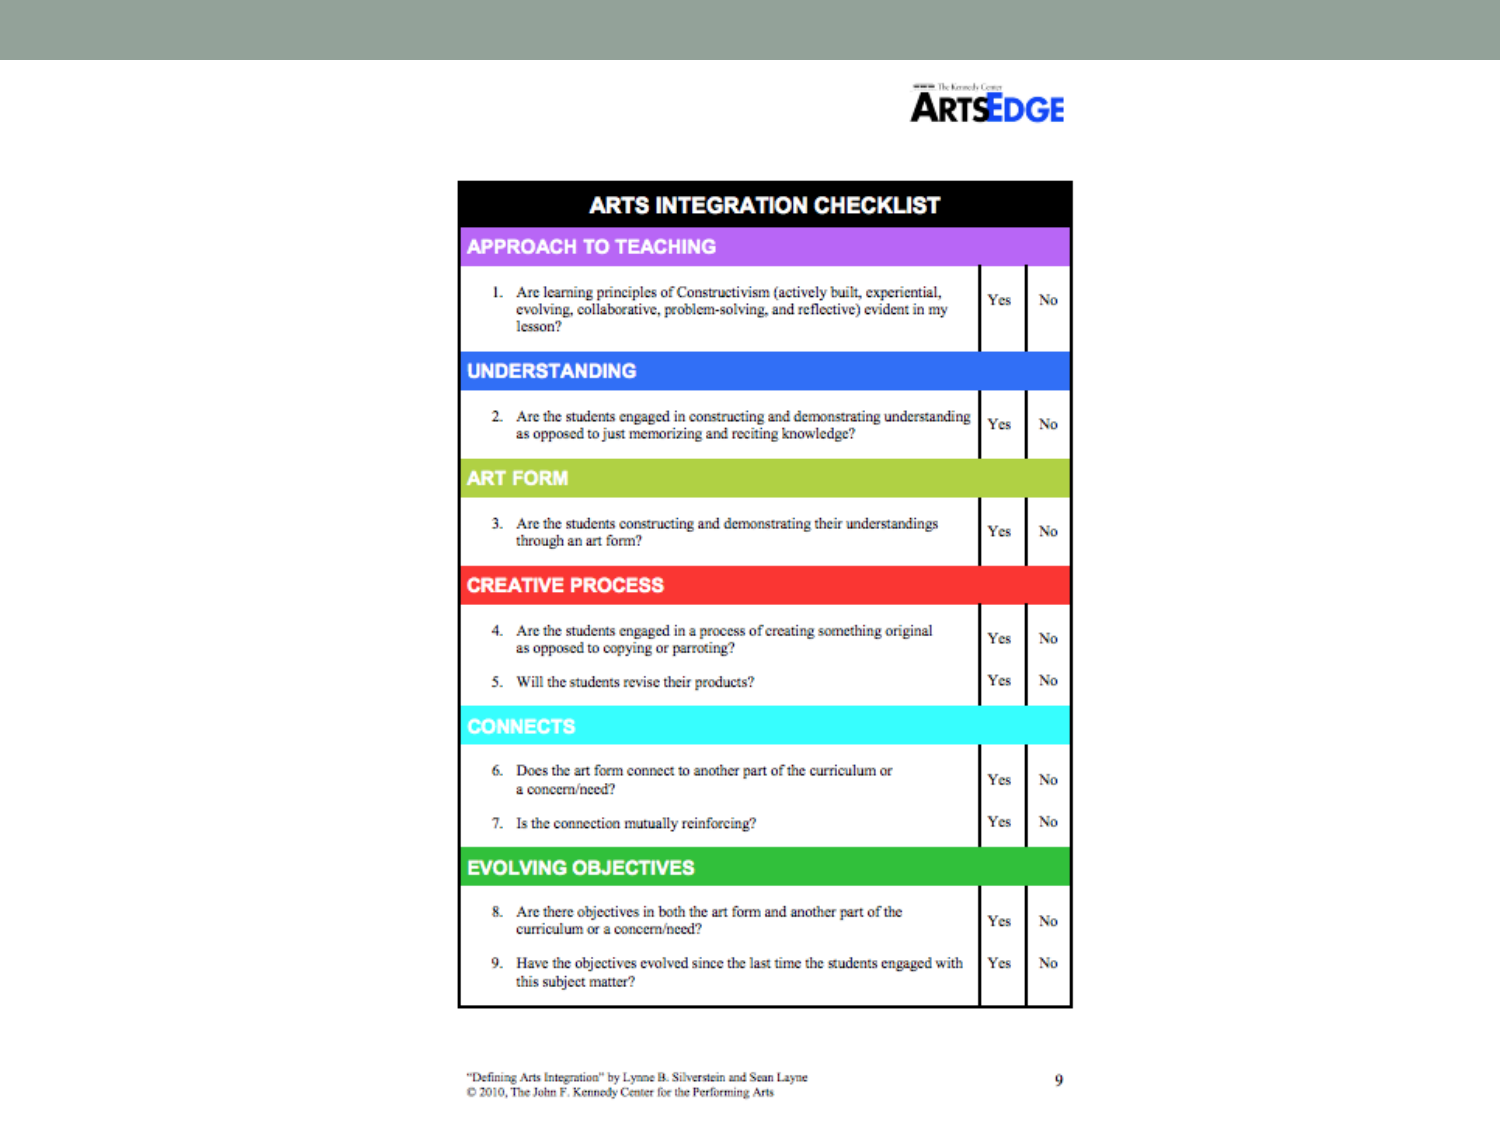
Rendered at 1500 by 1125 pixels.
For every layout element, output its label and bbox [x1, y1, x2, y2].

picture [416, 77, 1112, 1105]
